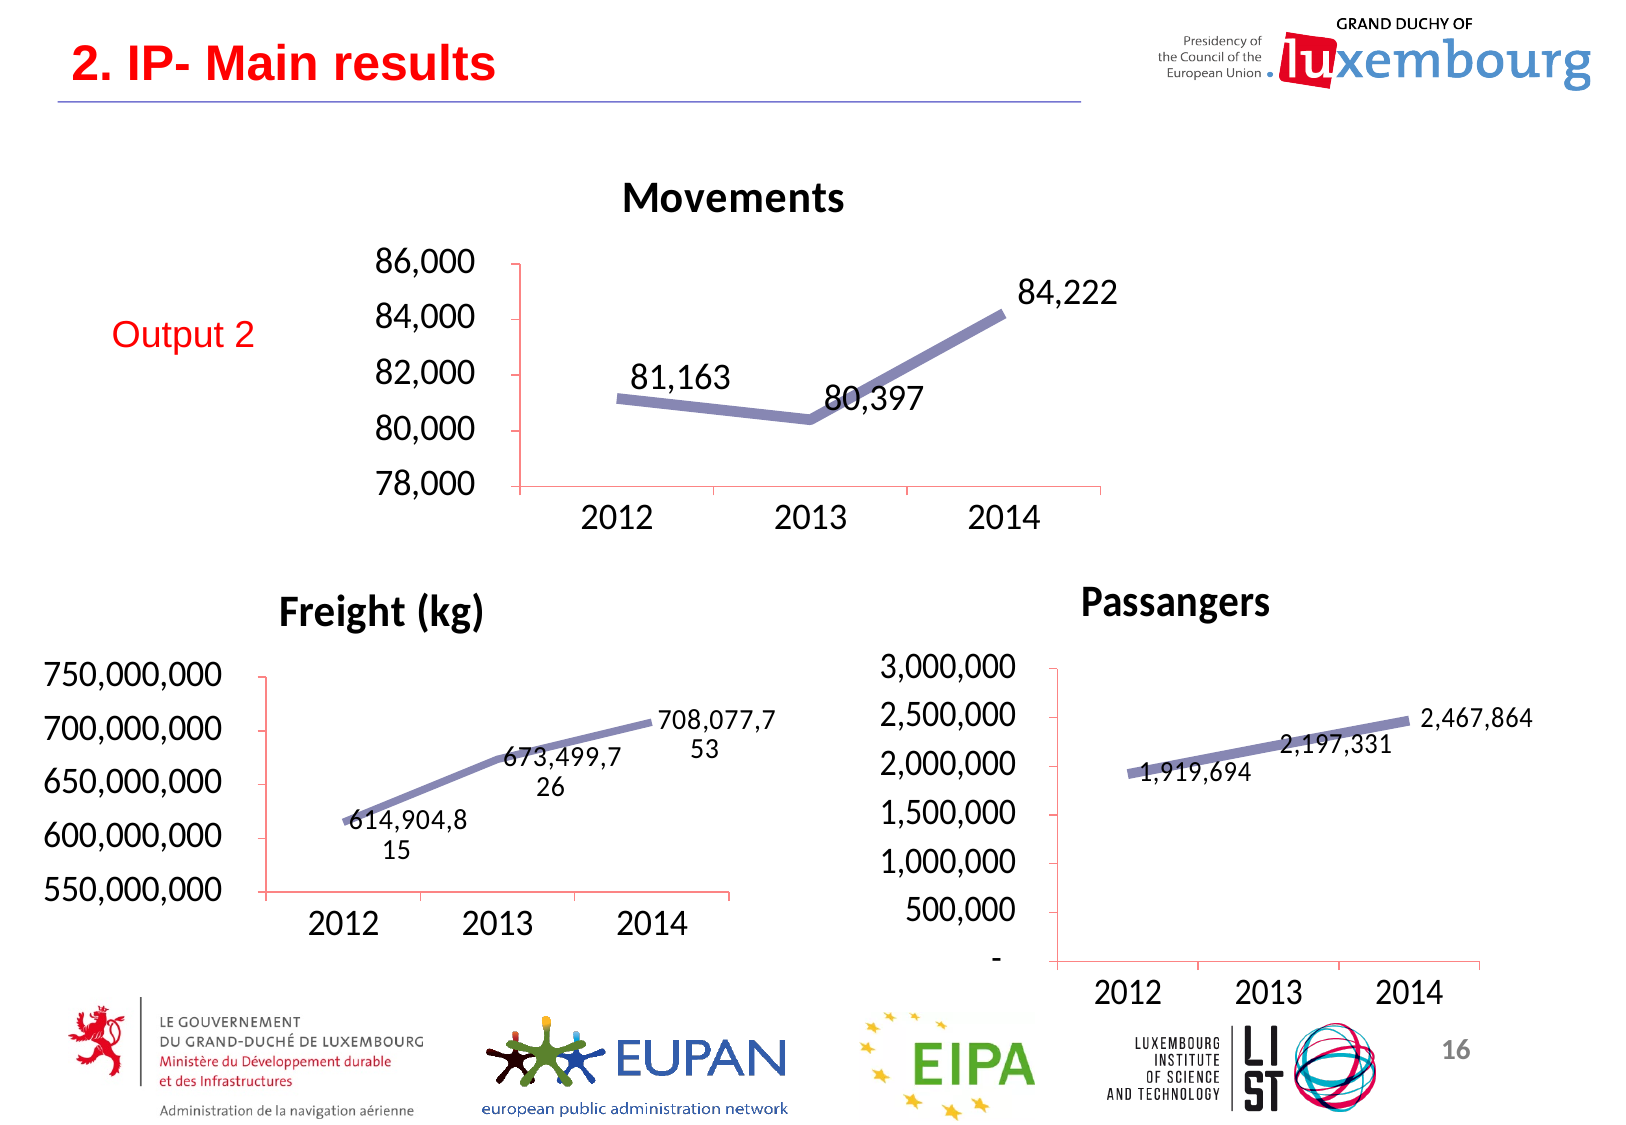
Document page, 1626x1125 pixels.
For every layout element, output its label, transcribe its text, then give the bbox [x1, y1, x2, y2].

picture [1158, 18, 1591, 91]
picture [482, 1016, 788, 1117]
chart [20, 562, 778, 953]
slide_number 16 [1379, 1032, 1486, 1107]
chart [351, 148, 1136, 547]
picture [68, 997, 423, 1120]
picture [1107, 1024, 1376, 1112]
title 2. IP- Main results [56, 19, 1108, 102]
chart [859, 550, 1557, 1024]
picture [859, 1024, 1035, 1121]
text_box Output 2 [32, 302, 335, 363]
